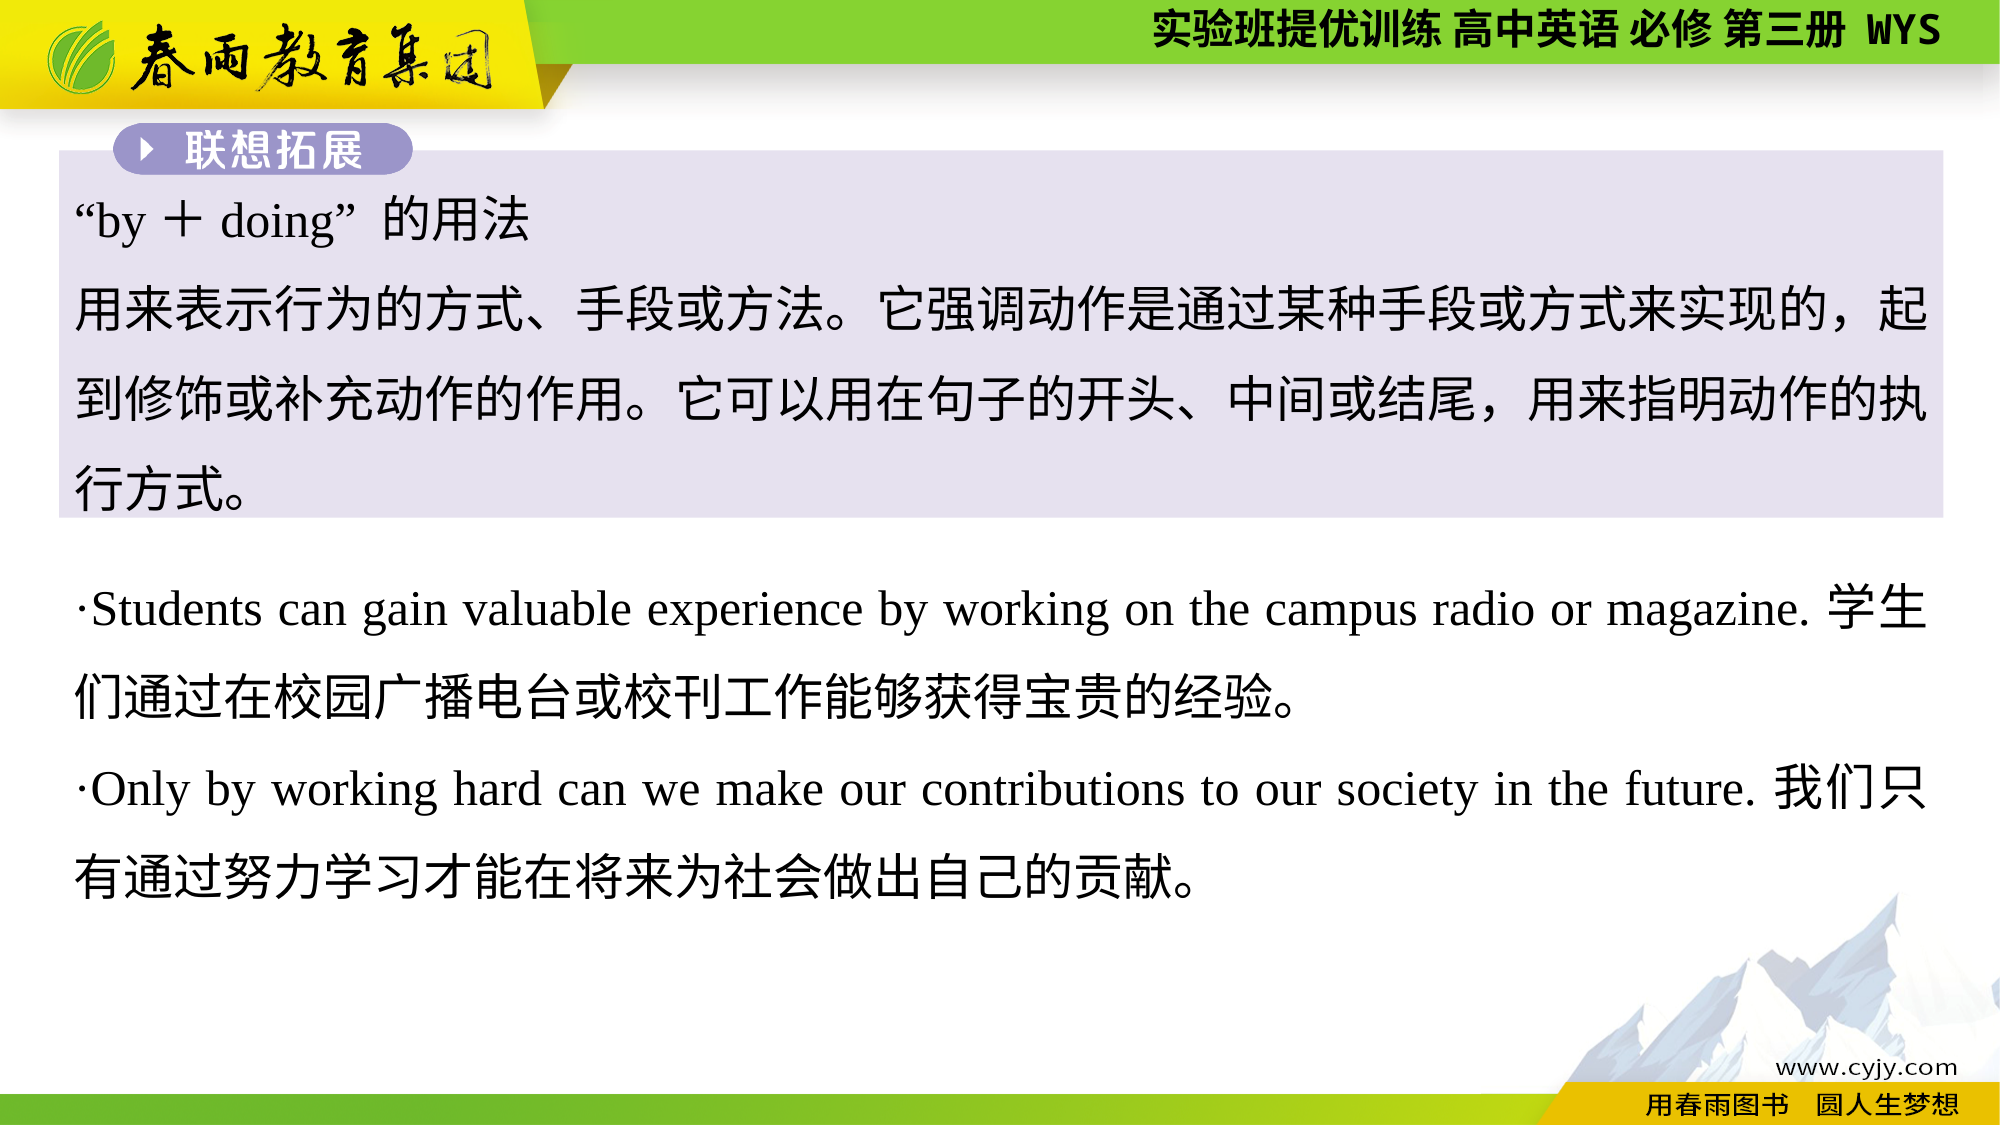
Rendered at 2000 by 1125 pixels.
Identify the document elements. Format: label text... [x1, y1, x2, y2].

list “by＋doing” 的用法 用来表示行为的方式、手段或方法。它强调动作是通过某种手段或方式来实现的，起到修饰或补充动作的作用。它可以用在句子的开头、中间或结尾，用来指明动作的执行方式。 [59, 150, 1944, 518]
text_box ·Students can gain valuable experience by working on the campus radio or magazine.学生们通过在校园广播电台或校刊工作能够获得宝贵的经验。 ·Only by working hard can we make our contributions to our society in the future.我们只有通过努力学习才能在将来为社会做出自己的贡献。 [59, 538, 1944, 913]
picture [0, 0, 2000, 1125]
